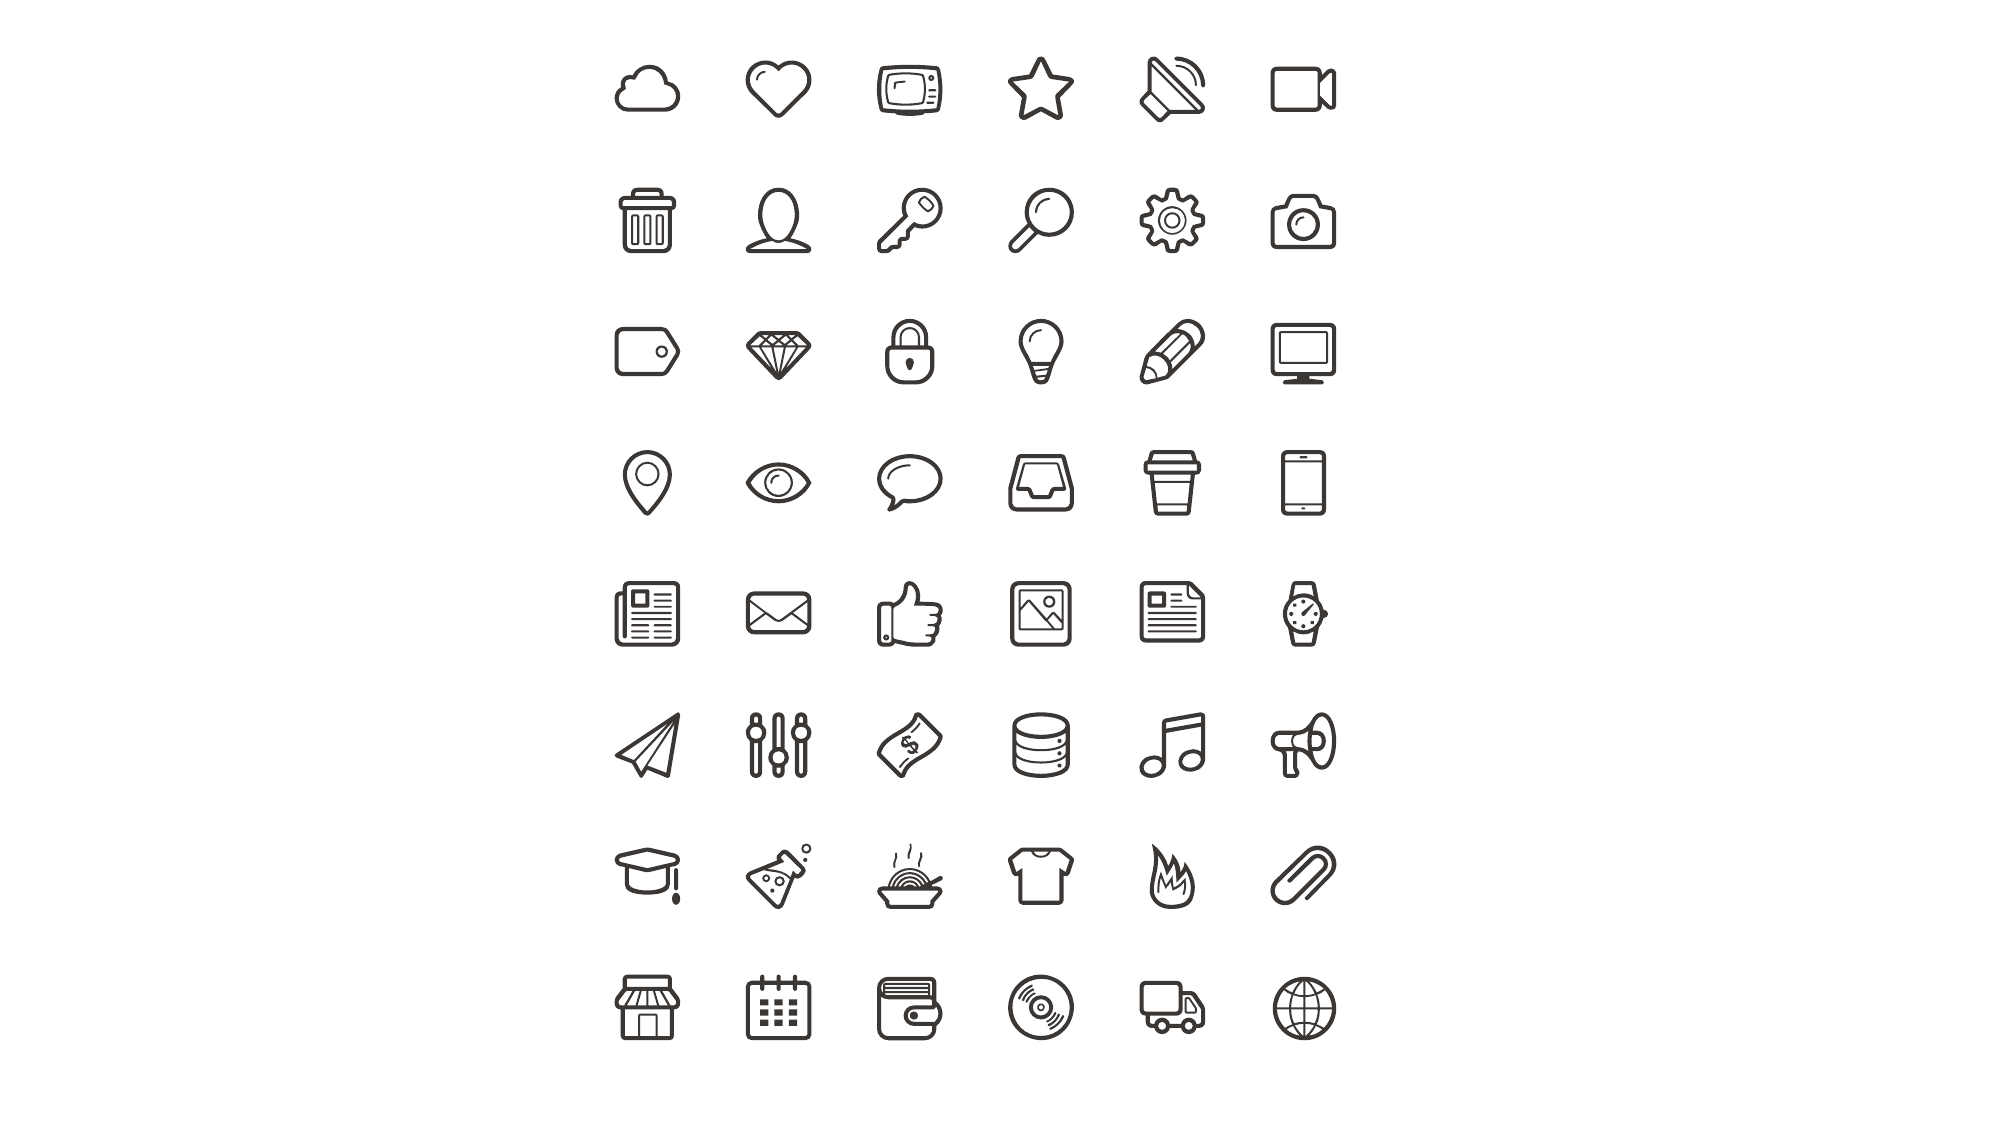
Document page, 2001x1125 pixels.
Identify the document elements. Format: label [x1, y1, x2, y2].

text_box [614, 326, 681, 377]
text_box [1149, 843, 1197, 909]
text_box [655, 214, 664, 246]
text_box [877, 843, 944, 909]
text_box [1008, 847, 1074, 905]
text_box [1139, 318, 1206, 385]
text_box [614, 64, 681, 112]
text_box [635, 461, 660, 487]
text_box [1021, 988, 1035, 1002]
text_box [745, 462, 812, 504]
text_box [1270, 193, 1337, 250]
text_box [1272, 976, 1337, 1041]
text_box [614, 581, 681, 647]
text_box [1008, 187, 1074, 254]
text_box [631, 214, 640, 246]
text_box [1139, 980, 1206, 1035]
text_box [1028, 995, 1054, 1020]
text_box [1018, 984, 1033, 1000]
text_box [614, 847, 681, 895]
text_box [1138, 56, 1206, 123]
text_box [745, 187, 812, 254]
text_box [877, 581, 943, 647]
text_box [1270, 845, 1337, 906]
text_box [643, 214, 652, 246]
text_box [671, 892, 681, 905]
text_box [909, 1011, 919, 1020]
text_box [1018, 589, 1064, 631]
text_box [745, 591, 812, 635]
text_box [1047, 1013, 1060, 1027]
text_box [745, 712, 812, 778]
text_box [1184, 997, 1197, 1014]
text_box [1049, 1015, 1065, 1030]
text_box [1270, 322, 1337, 385]
text_box [1282, 581, 1329, 647]
text_box [1270, 66, 1337, 112]
text_box [1046, 1012, 1057, 1023]
text_box [885, 318, 935, 385]
text_box [1008, 454, 1074, 512]
text_box [745, 974, 812, 1041]
text_box [1018, 318, 1064, 385]
text_box [674, 868, 679, 891]
text_box [1143, 450, 1202, 516]
text_box [655, 345, 668, 358]
text_box [614, 712, 681, 778]
text_box [877, 976, 943, 1041]
text_box [1008, 974, 1074, 1041]
text_box [877, 187, 943, 254]
text_box [1010, 581, 1072, 647]
text_box [1281, 450, 1327, 516]
text_box [614, 974, 681, 1041]
text_box [1037, 1003, 1045, 1012]
text_box [1139, 581, 1206, 643]
text_box [1043, 595, 1056, 608]
text_box [1139, 712, 1206, 778]
text_box [876, 712, 944, 778]
text_box [745, 843, 812, 909]
text_box [1139, 187, 1206, 254]
text_box [622, 450, 672, 516]
text_box [877, 454, 943, 512]
text_box [1012, 712, 1070, 778]
text_box [618, 187, 677, 254]
text_box [1025, 992, 1036, 1003]
text_box [1270, 712, 1337, 778]
text_box [875, 64, 944, 116]
text_box [745, 331, 812, 381]
text_box [1008, 56, 1074, 121]
text_box [743, 58, 814, 119]
